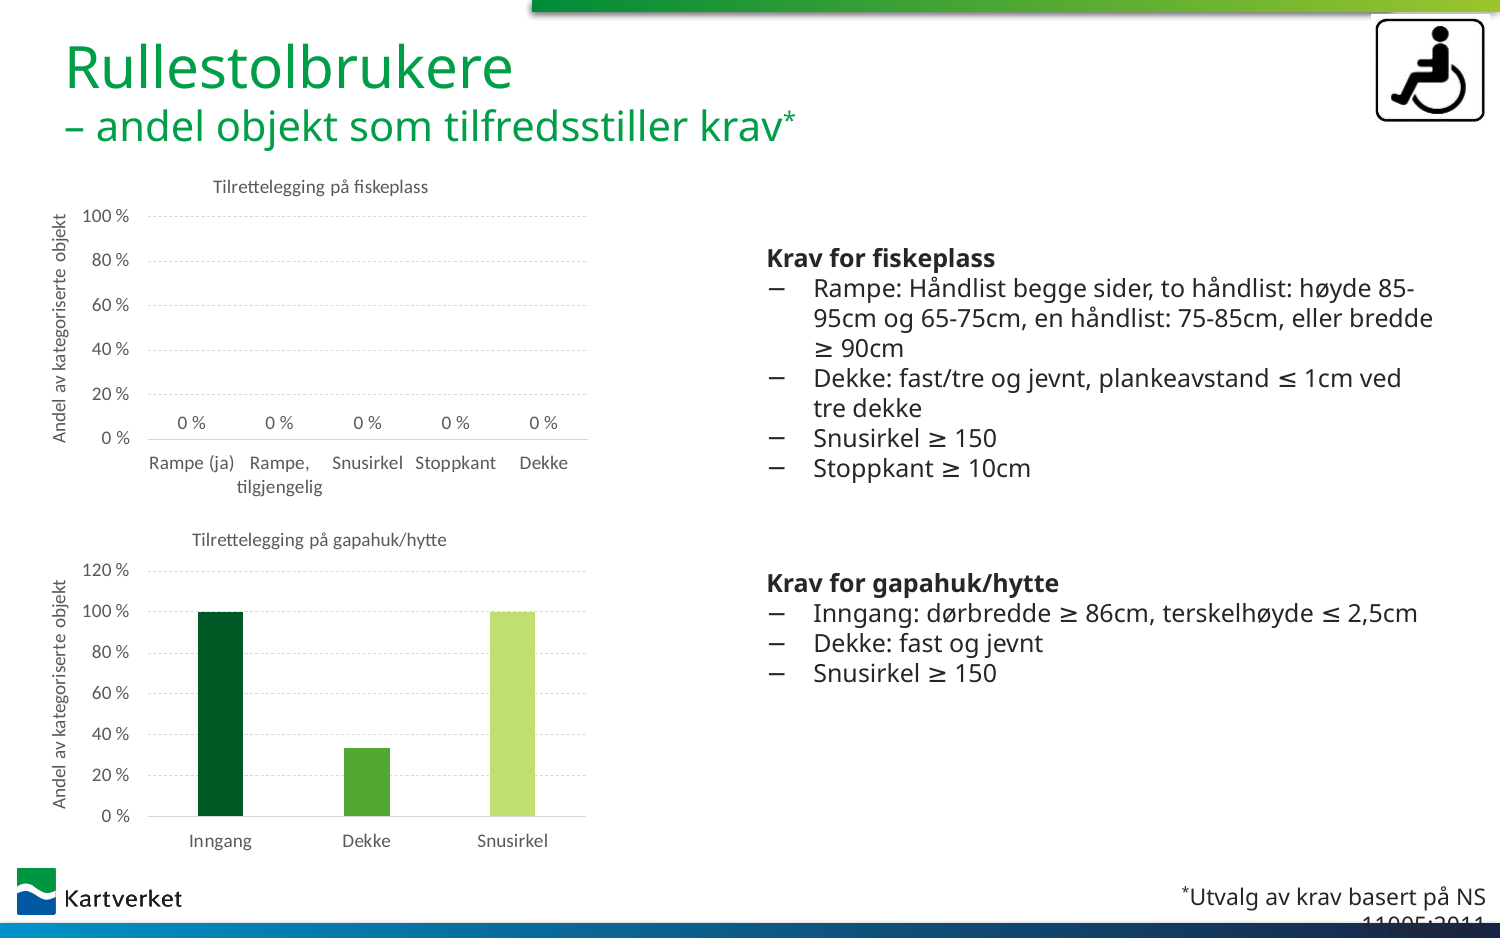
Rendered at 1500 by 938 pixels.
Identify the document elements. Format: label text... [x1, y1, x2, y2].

picture [41, 520, 597, 859]
text_box Krav for gapahuk/hytte Inngang: dørbredde ≥ 86cm, terskelhøyde ≤ 2,5cm Dekke: fast og jevnt Snusirkel ≥ 150 [751, 560, 1452, 695]
text_box *Utvalg av krav basert på NS 11005:2011 [1068, 873, 1500, 938]
text_box Krav for fiskeplass Rampe: Håndlist begge sider, to håndlist: høyde 85-95cm og 65-75cm, en håndlist: 75-85cm, eller bredde ≥ 90cm Dekke: fast/tre og jevnt, plankeavstand ≤ 1cm ved tre dekke Snusirkel ≥ 150 Stoppkant ≥ 10cm [751, 235, 1452, 490]
picture [41, 166, 599, 505]
text_box Rullestolbrukere – andel objekt som tilfredsstiller krav* [49, 29, 1431, 158]
picture [1371, 13, 1491, 127]
